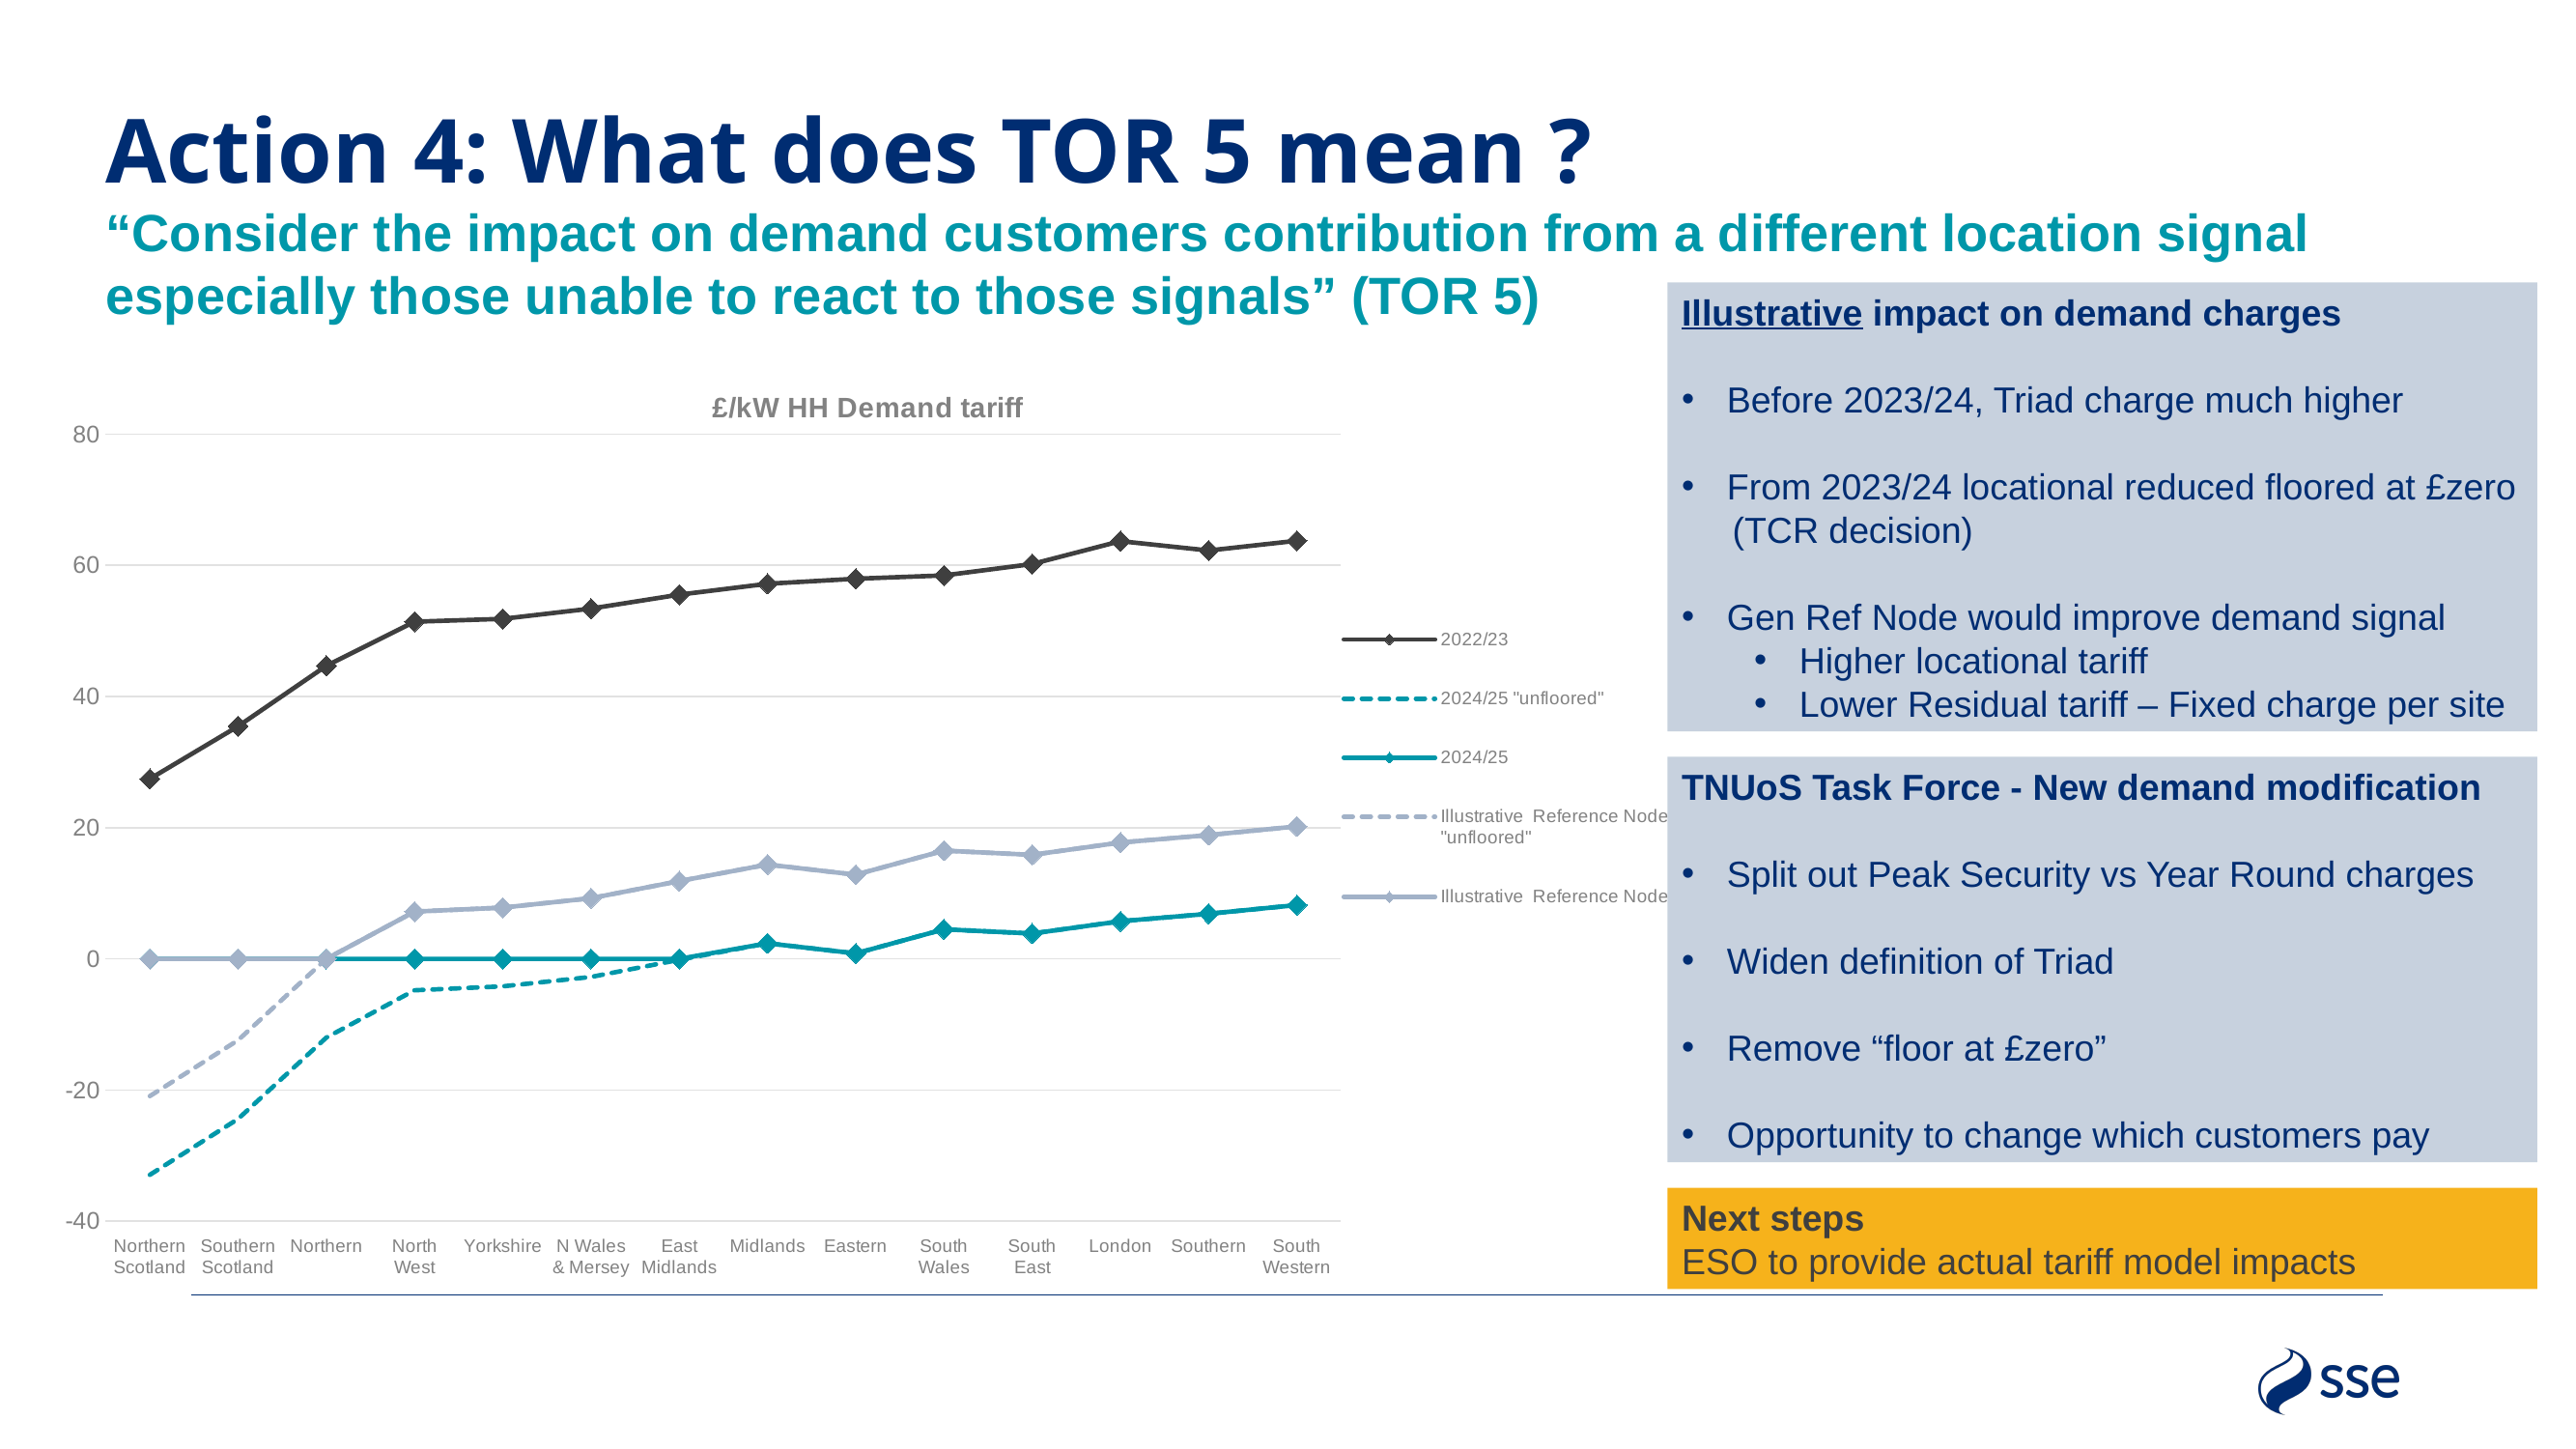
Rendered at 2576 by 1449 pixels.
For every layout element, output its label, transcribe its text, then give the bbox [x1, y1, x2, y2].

chart [38, 356, 1697, 1291]
text_box Next steps ESO to provide actual tariff model impacts [1697, 1187, 2537, 1290]
text_box TNUoS Task Force - New demand modification Split out Peak Security vs Year Round charges Widen definition of Triad Remove “floor at £zero” Opportunity to change which customers pay [1697, 756, 2537, 1163]
picture [2258, 1348, 2399, 1415]
list “Consider the impact on demand customers contribution from a different location signal especially those unable to react to those signals” (TOR 5) [91, 192, 2399, 346]
text_box Illustrative impact on demand charges Before 2023/24, Triad charge much higher From 2023/24 locational reduced floored at £zero (TCR decision) Gen Ref Node would improve demand signal Higher locational tariff Lower Residual tariff – Fixed charge per site [1667, 282, 2537, 732]
title Action 4: What does TOR 5 mean ? [91, 64, 2399, 192]
